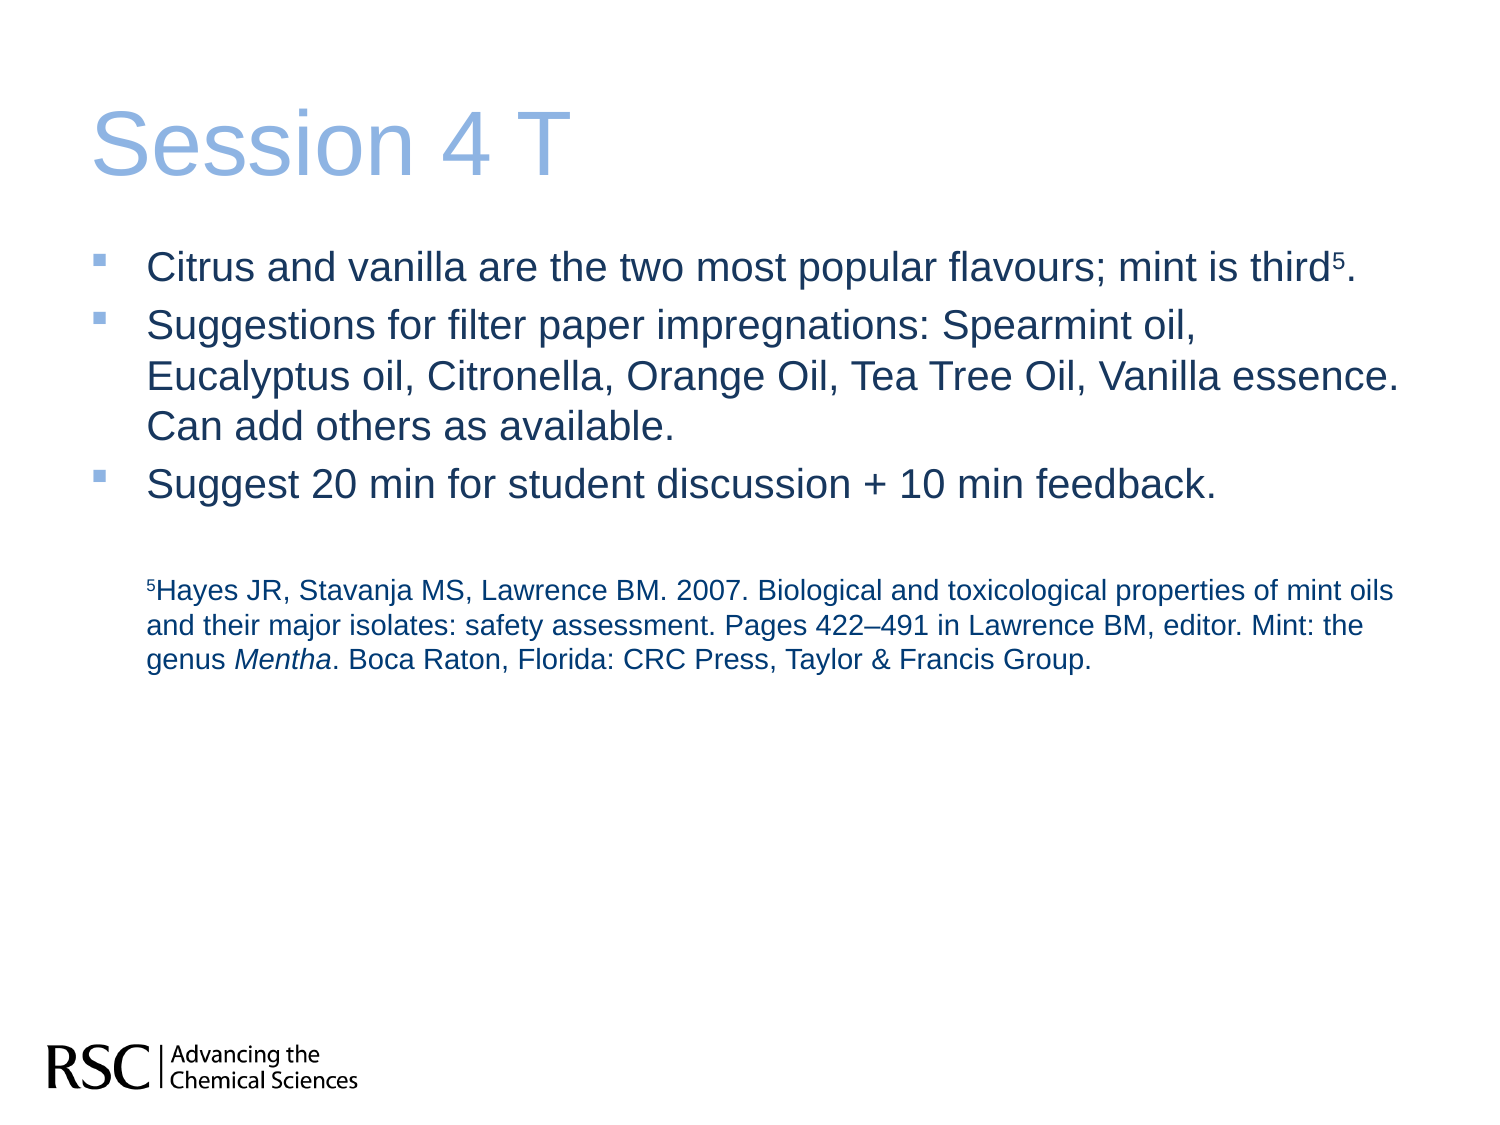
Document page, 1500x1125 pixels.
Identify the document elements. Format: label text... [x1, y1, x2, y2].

title Session 4 T [75, 45, 1425, 233]
list Citrus and vanilla are the two most popular flavours; mint is third5. Suggestions for filter paper impregnations: Spearmint oil, Eucalyptus oil, Citronella, Orange Oil, Tea Tree Oil, Vanilla essence. Can add others as available. Suggest 20 min for student discussion + 10 min feedback. 5Hayes JR, Stavanja MS, Lawrence BM. 2007. Biological and toxicological properties of mint oils and their major isolates: safety assessment. Pages 422–491 in Lawrence BM, editor. Mint: the genus Mentha. Boca Raton, Florida: CRC Press, Taylor & Francis Group. [75, 233, 1425, 975]
